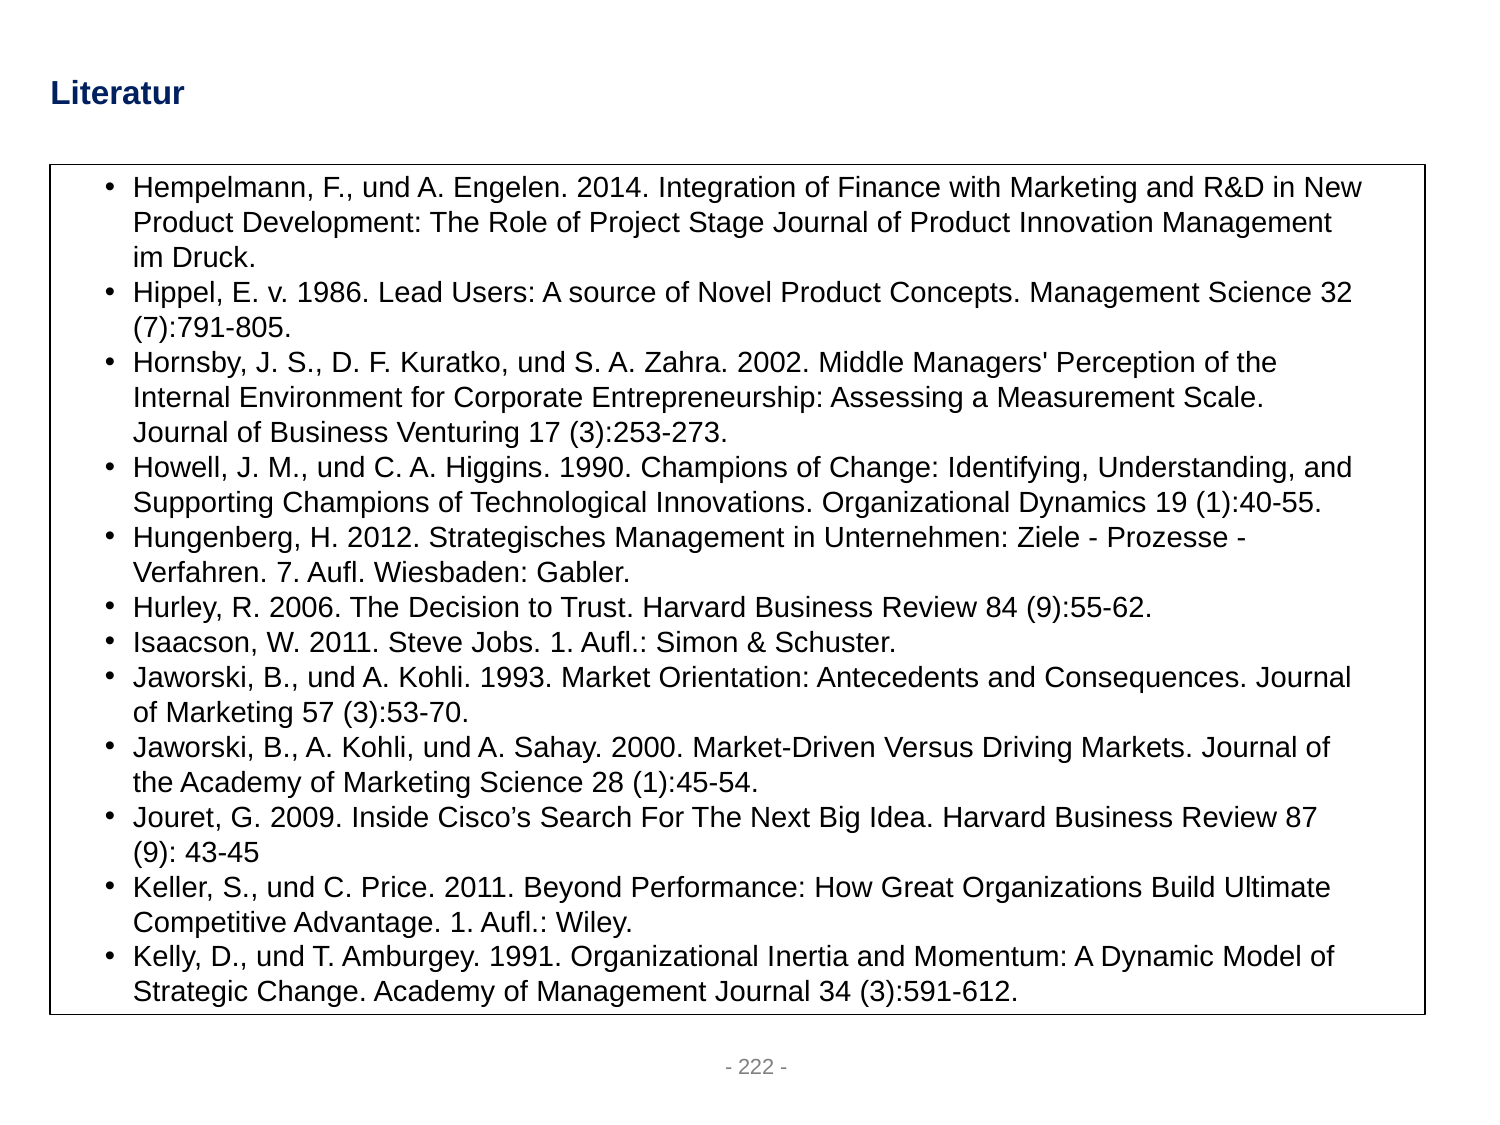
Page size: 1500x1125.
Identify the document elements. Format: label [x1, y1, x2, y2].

slide_number [599, 1045, 913, 1093]
text_box [35, 63, 1433, 119]
text_box [50, 161, 1425, 1096]
